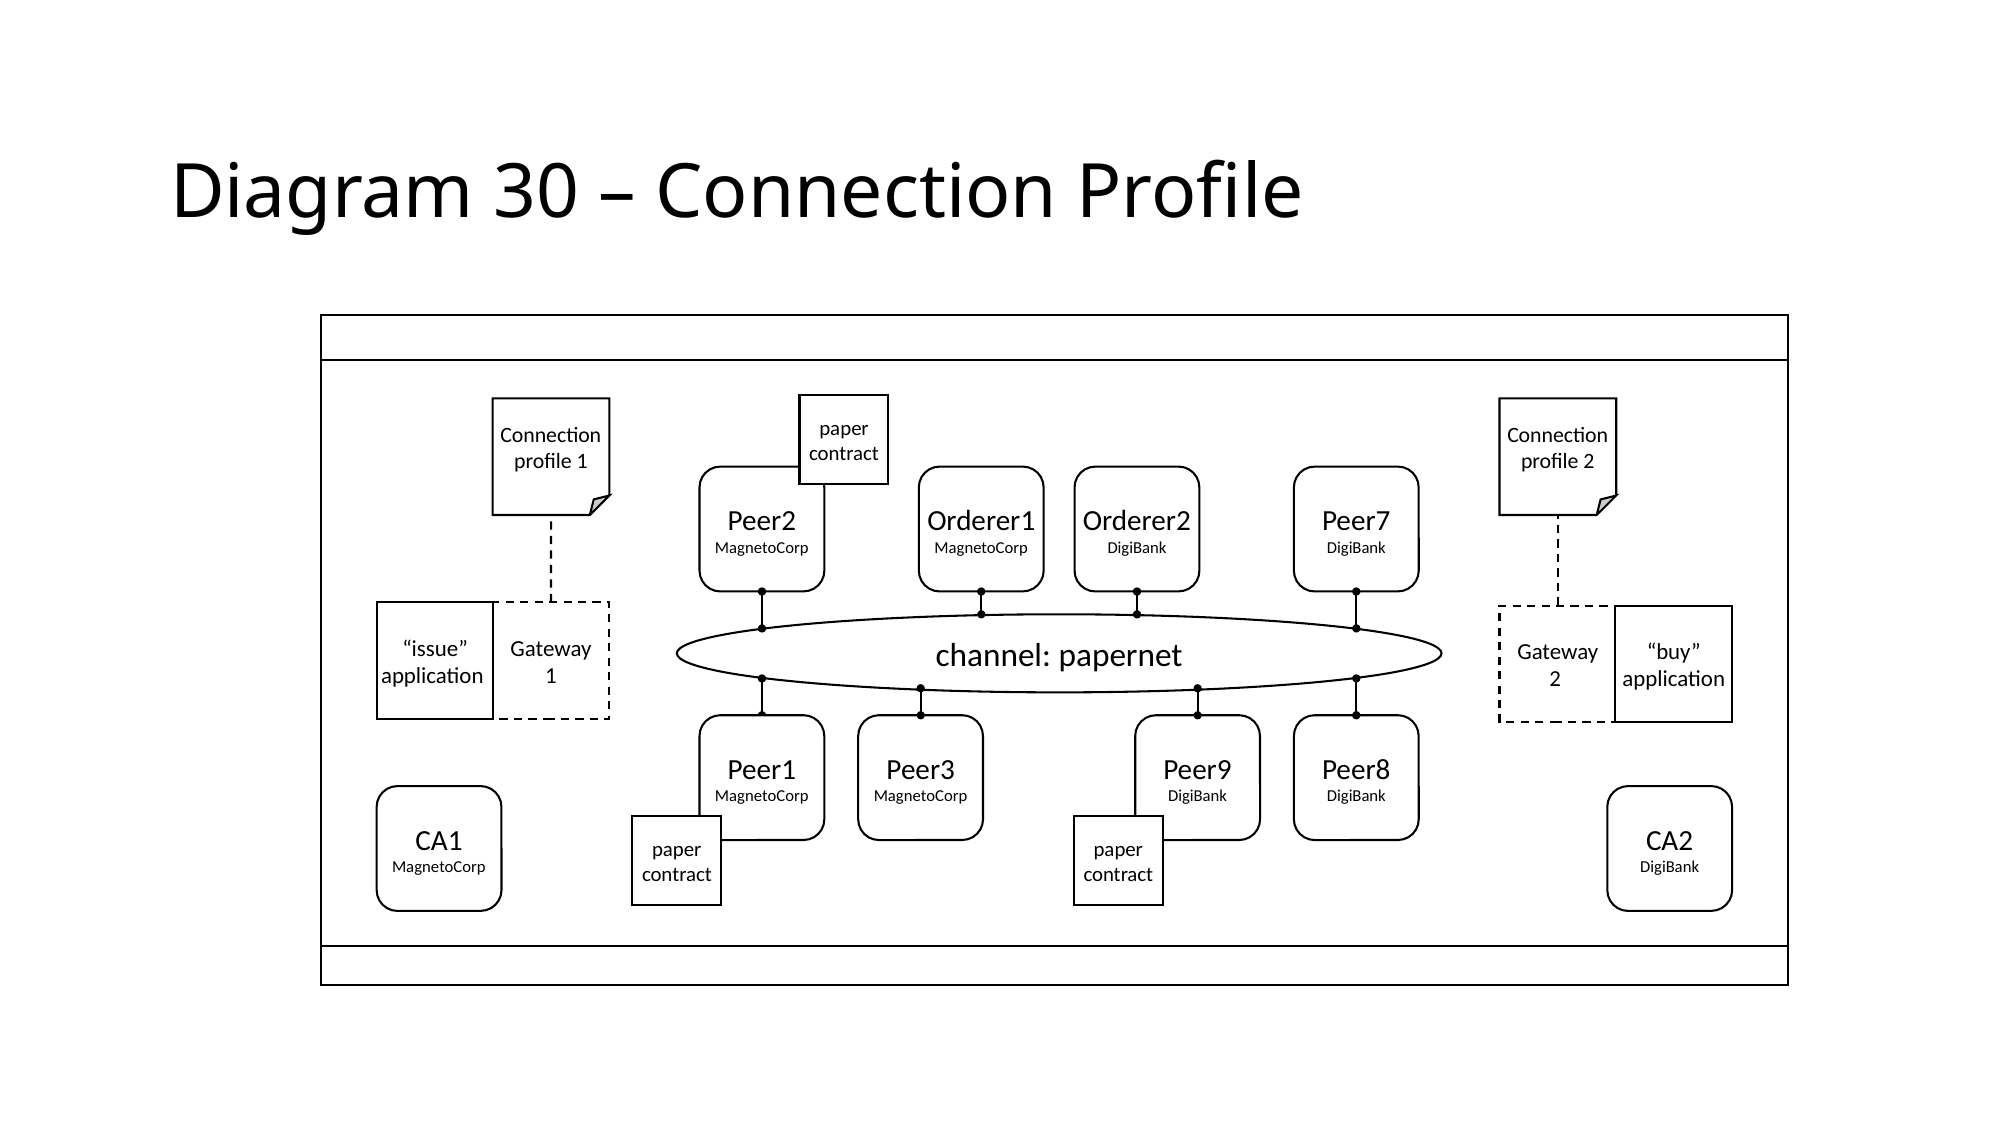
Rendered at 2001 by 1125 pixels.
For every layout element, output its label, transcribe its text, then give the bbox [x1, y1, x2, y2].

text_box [376, 394, 1733, 912]
text_box [320, 315, 1788, 359]
text_box [320, 359, 1788, 946]
text_box [320, 946, 1788, 986]
text_box Diagram 30 – Connection Profile [162, 84, 1888, 303]
